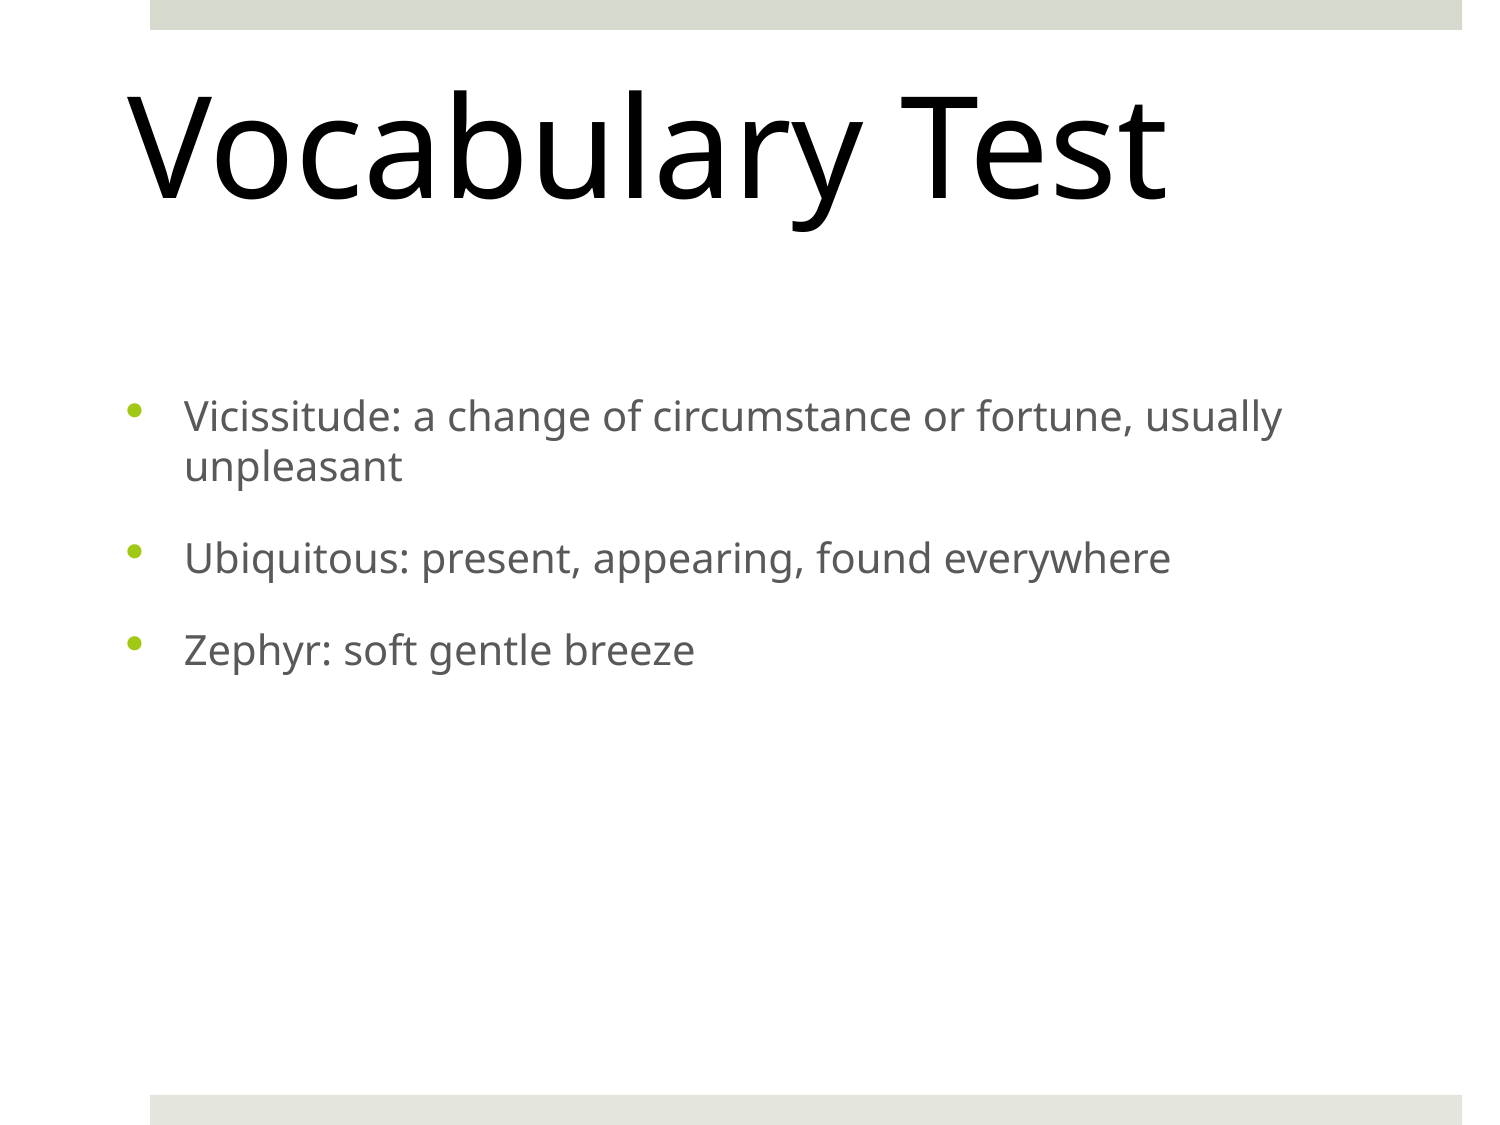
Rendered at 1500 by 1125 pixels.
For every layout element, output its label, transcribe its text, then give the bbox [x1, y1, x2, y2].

list Vicissitude: a change of circumstance or fortune, usually unpleasant Ubiquitous: present, appearing, found everywhere Zephyr: soft gentle breeze [112, 382, 1463, 1125]
text_box Vocabulary Test [112, 49, 1313, 235]
